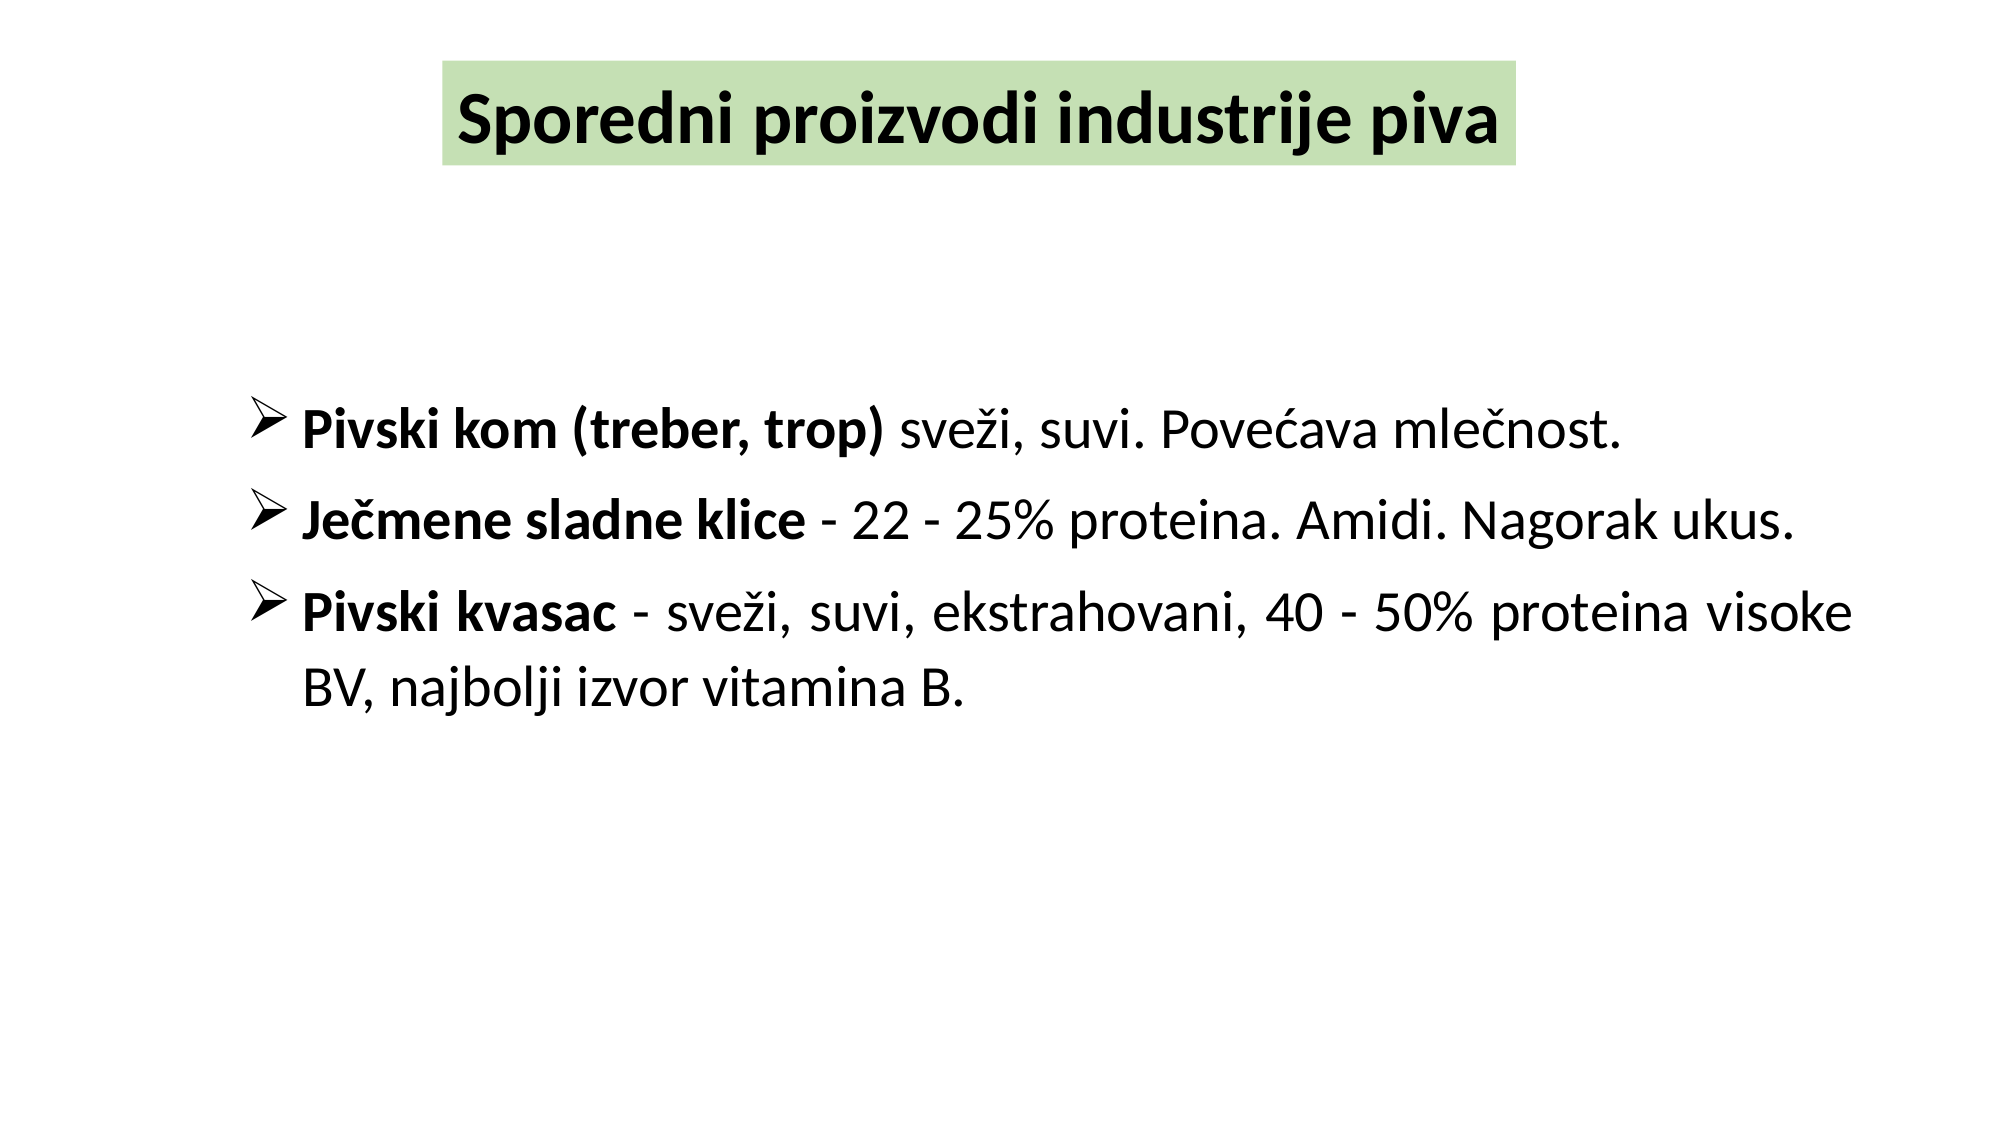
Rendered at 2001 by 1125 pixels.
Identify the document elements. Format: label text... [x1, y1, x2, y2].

text_box Pivski kom (treber, trop) sveži, suvi. Povećava mlečnost. Ječmene sladne klice - 22 - 25% proteina. Amidi. Nagorak ukus. Pivski kvasac - sveži, suvi, ekstrahovani, 40 - 50% proteina visoke BV, najbolji izvor vitamina B. [231, 377, 1869, 725]
text_box Sporedni proizvodi industrije piva [442, 60, 1516, 166]
